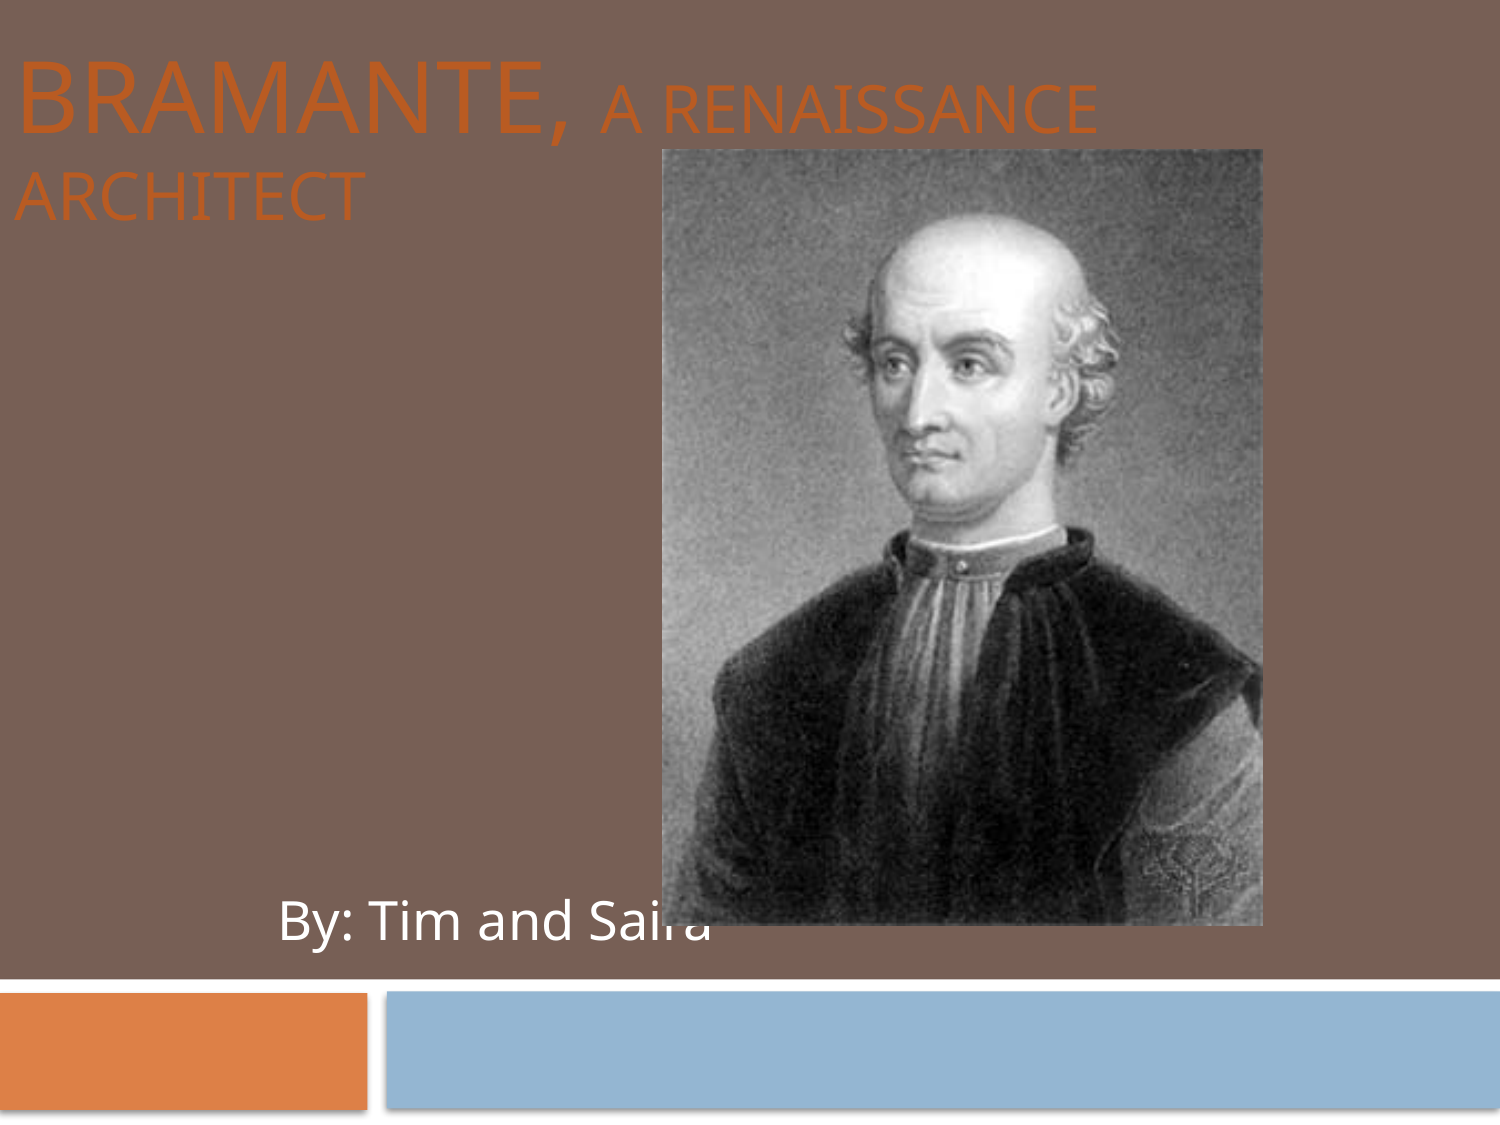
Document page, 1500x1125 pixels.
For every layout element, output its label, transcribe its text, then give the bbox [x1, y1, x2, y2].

title Bramante, a renaissance architect [0, 0, 1275, 242]
subtitle By: Tim and Saira [262, 774, 1313, 1063]
picture [662, 149, 1264, 926]
